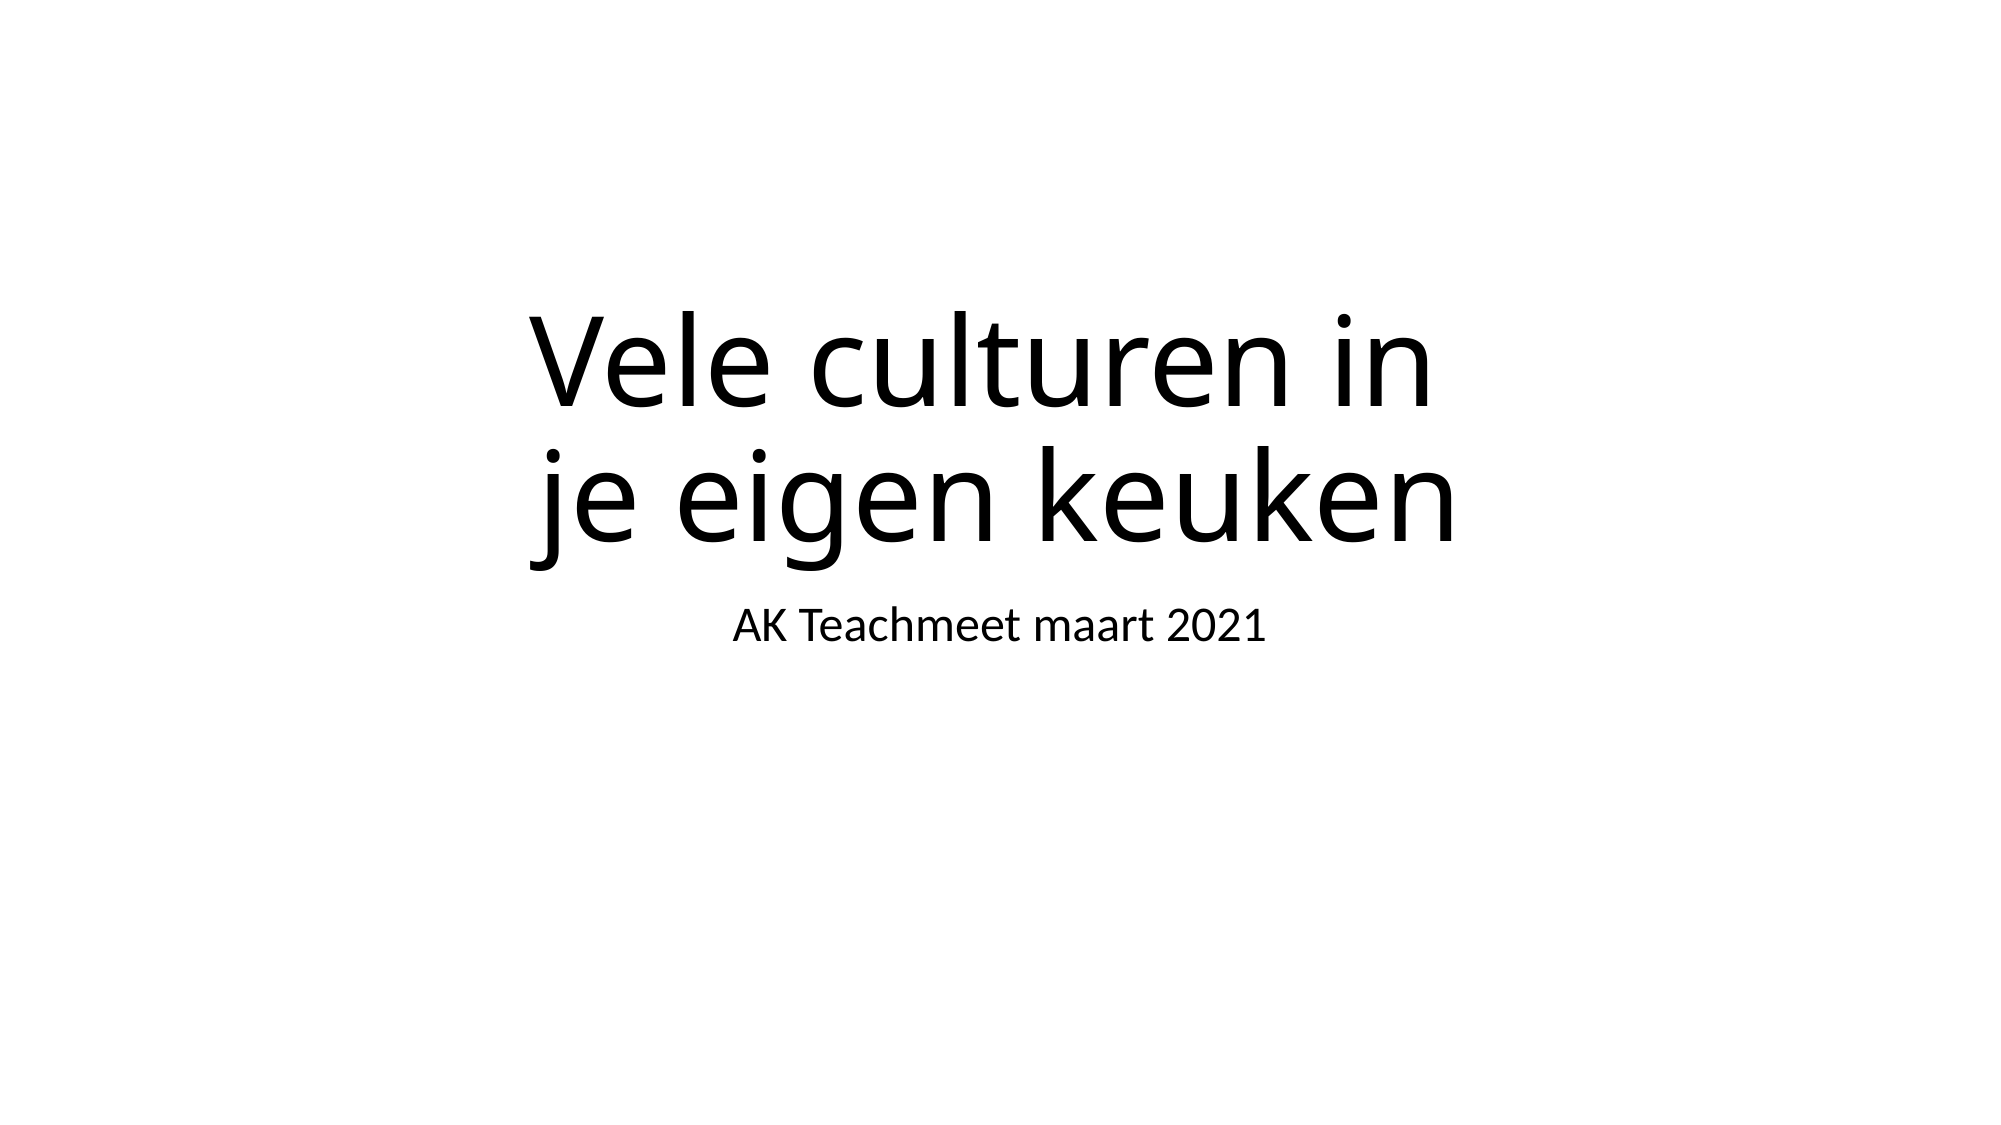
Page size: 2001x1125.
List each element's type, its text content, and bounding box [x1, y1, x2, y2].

title Vele culturen in je eigen keuken [249, 184, 1750, 576]
subtitle AK Teachmeet maart 2021 [249, 590, 1750, 863]
